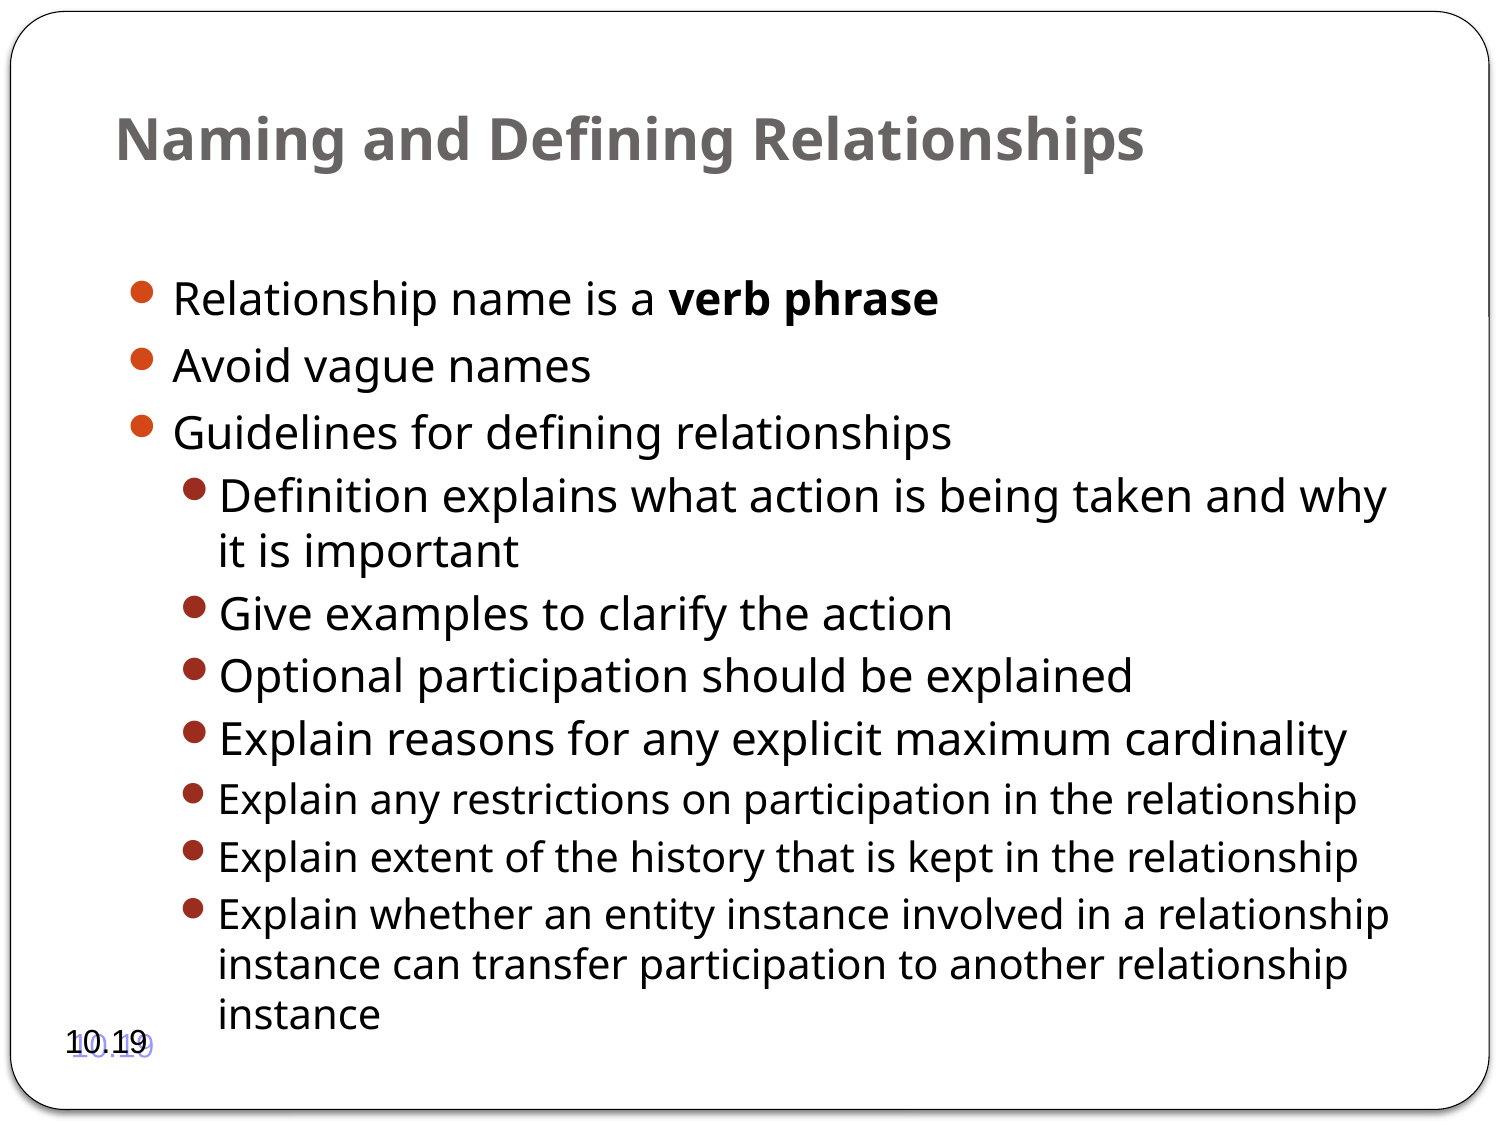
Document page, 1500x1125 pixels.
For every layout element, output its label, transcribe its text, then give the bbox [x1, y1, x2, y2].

title Naming and Defining Relationships [99, 87, 1375, 188]
list Relationship name is a verb phrase Avoid vague names Guidelines for defining relationships Definition explains what action is being taken and why it is important Give examples to clarify the action Optional participation should be explained Explain reasons for any explicit maximum cardinality Explain any restrictions on participation in the relationship Explain extent of the history that is kept in the relationship Explain whether an entity instance involved in a relationship instance can transfer participation to another relationship instance [112, 262, 1438, 1125]
text_box 10.19 [37, 1012, 175, 1107]
